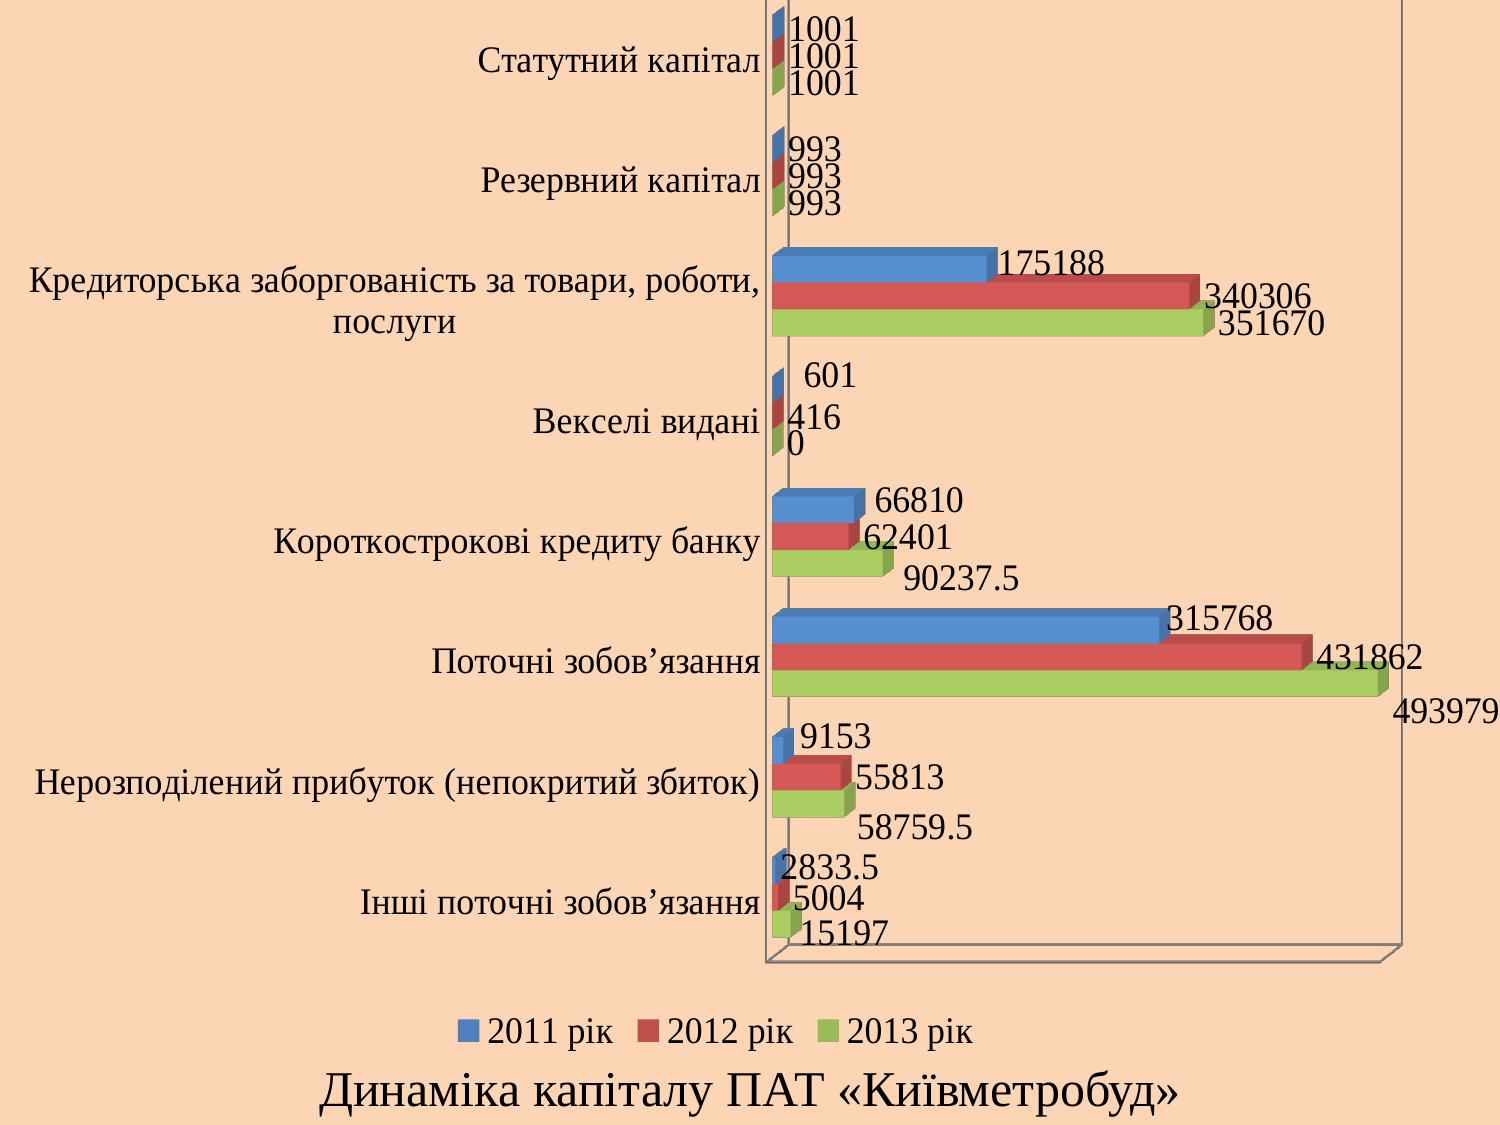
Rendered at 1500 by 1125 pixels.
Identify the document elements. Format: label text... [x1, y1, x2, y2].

text_box Динаміка капіталу ПАТ «Київметробуд» [304, 1067, 1309, 1124]
chart [0, 0, 1500, 1059]
